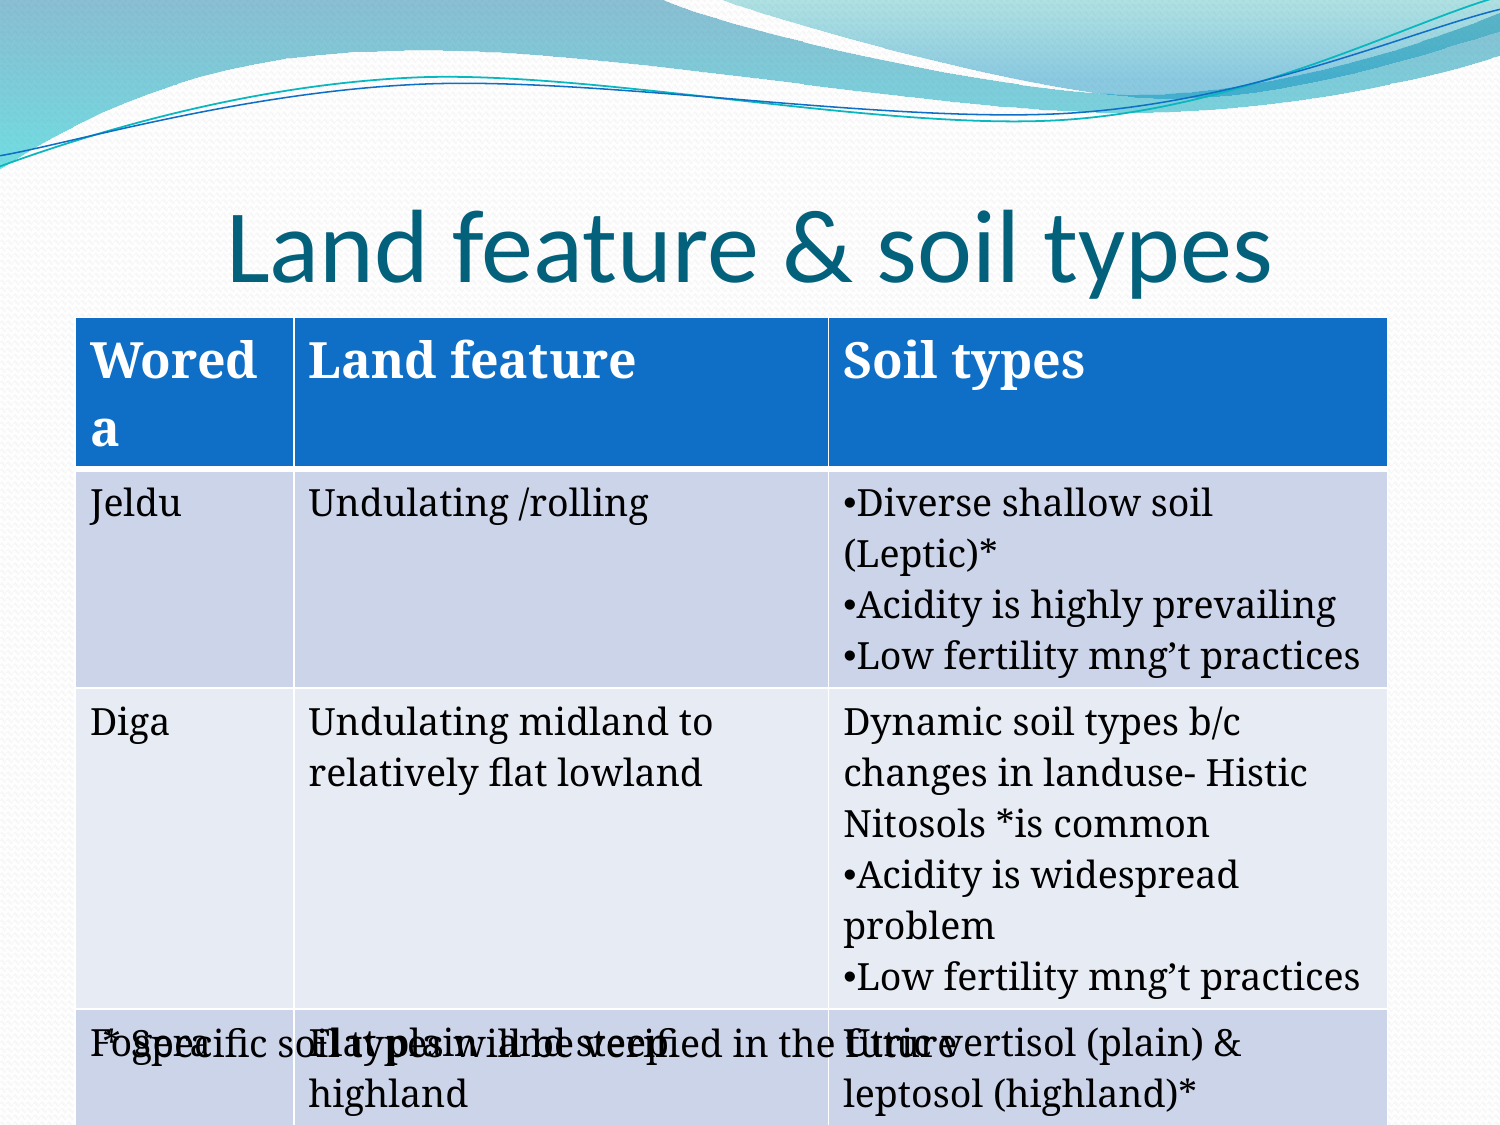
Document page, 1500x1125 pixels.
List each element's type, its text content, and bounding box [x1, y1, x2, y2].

table_cell Jeldu [76, 472, 293, 687]
table_cell Flat plain and steep highland [295, 1073, 828, 1125]
text_box * Specific soil types will be verified in the future [87, 1012, 1238, 1073]
table_cell Undulating /rolling [295, 472, 828, 687]
table_header Soil types [829, 318, 1387, 466]
title Land feature & soil types [75, 115, 1425, 303]
table_cell Diverse shallow soil (Leptic)* Acidity is highly prevailing Low fertility mng’t practices [829, 472, 1387, 687]
table_cell Dynamic soil types b/c changes in landuse- Histic Nitosols *is common Acidity is widespread problem Low fertility mng’t practices [829, 689, 1387, 1008]
table_header Woreda [76, 318, 293, 466]
table_cell Fogera [76, 1010, 293, 1125]
table_header Land feature [295, 318, 828, 466]
table_cell Utric vertisol (plain) & leptosol (highland)* [829, 1010, 1387, 1125]
table_cell Diga [76, 689, 293, 1008]
table_cell Undulating midland to relatively flat lowland [295, 689, 828, 1008]
